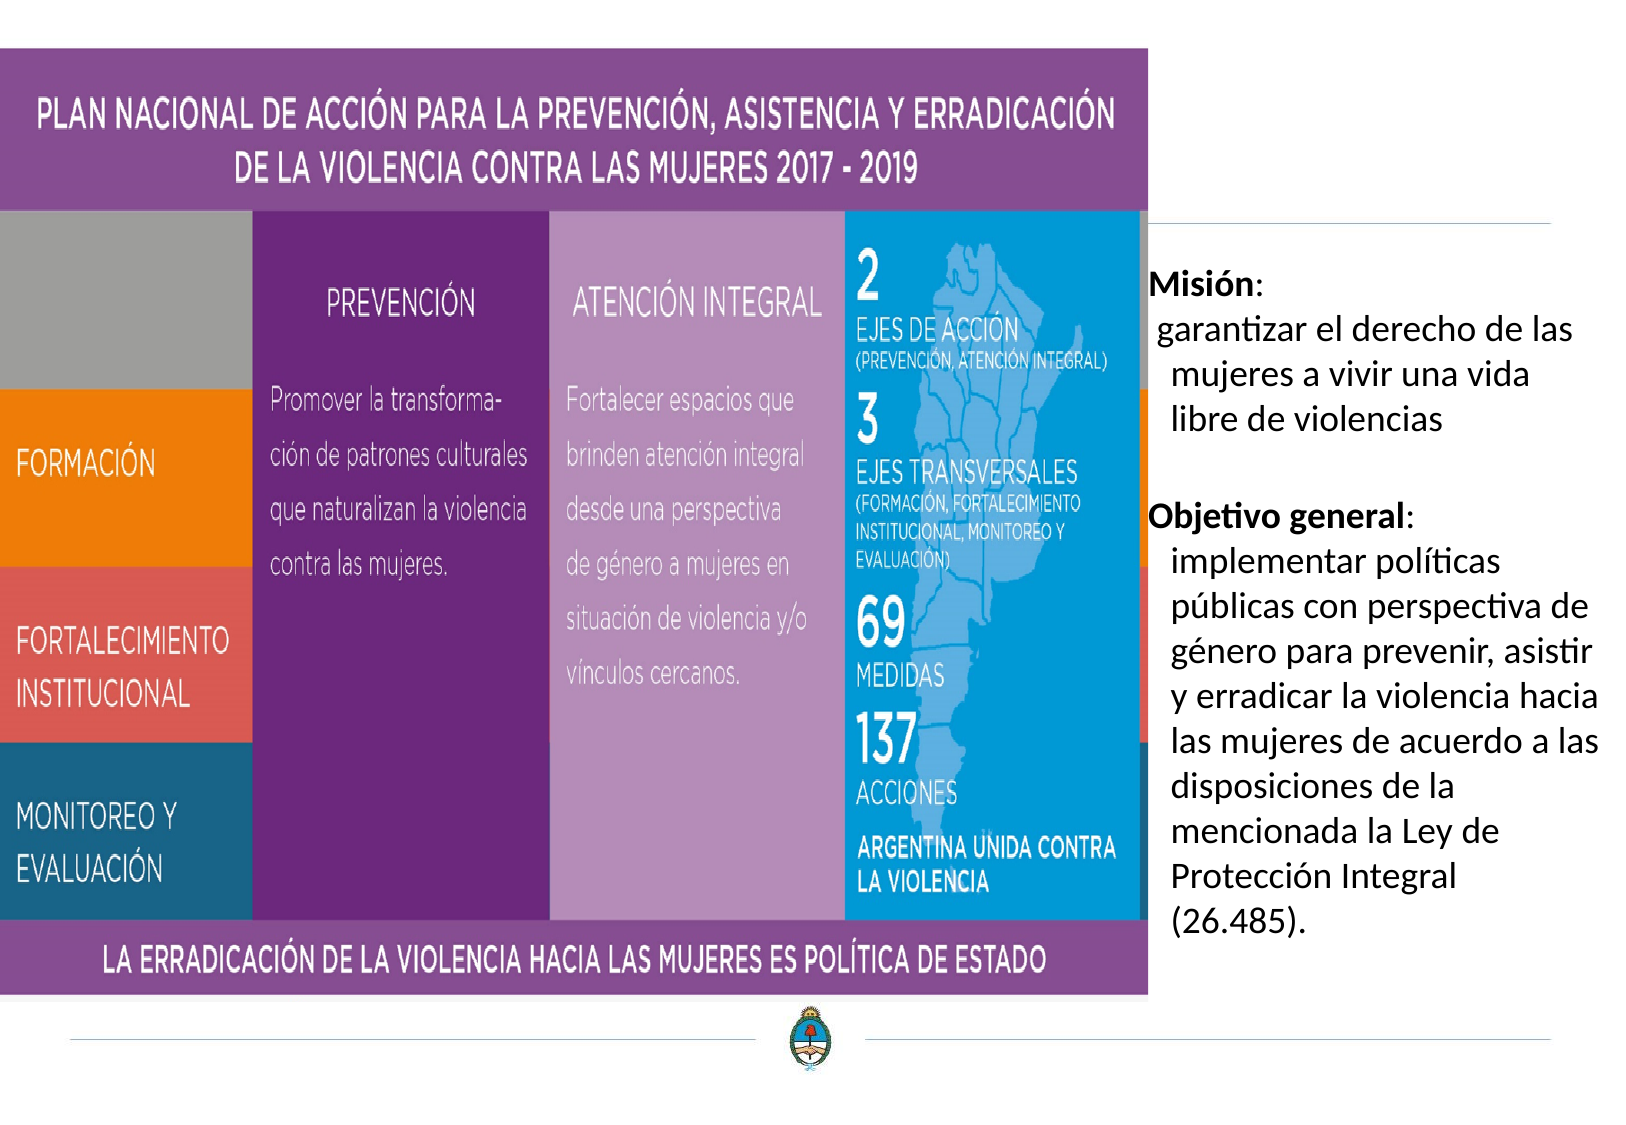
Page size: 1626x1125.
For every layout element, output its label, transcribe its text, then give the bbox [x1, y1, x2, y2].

picture [64, 1002, 1554, 1075]
list Misión: garantizar el derecho de las mujeres a vivir una vida libre de violencias Objetivo general: implementar políticas públicas con perspectiva de género para prevenir, asistir y erradicar la violencia hacia las mujeres de acuerdo a las disposiciones de la mencionada la Ley de Protección Integral (26.485). [1152, 258, 1606, 1002]
picture [1149, 216, 1554, 258]
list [0, 0, 1149, 1002]
